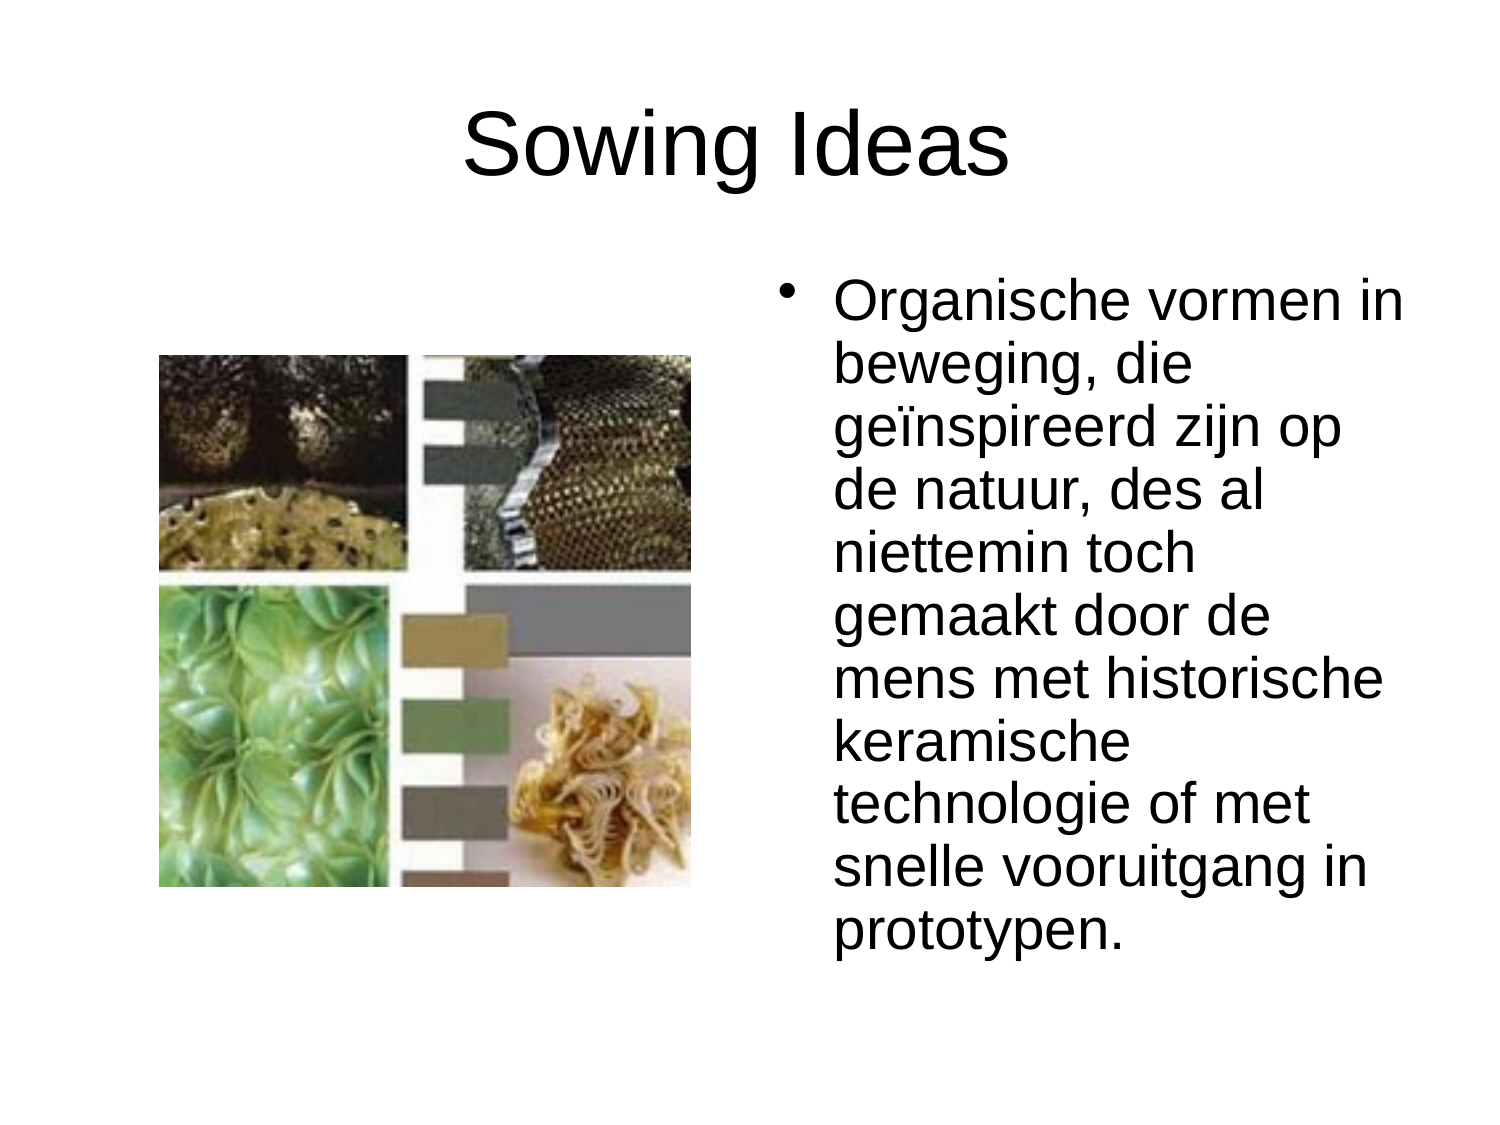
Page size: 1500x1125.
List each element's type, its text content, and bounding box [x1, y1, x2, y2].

list Organische vormen in beweging, die geïnspireerd zijn op de natuur, des al niettemin toch gemaakt door de mens met historische keramische technologie of met snelle vooruitgang in prototypen. [762, 262, 1426, 1006]
title Sowing Ideas [74, 44, 1426, 233]
picture [159, 355, 692, 888]
